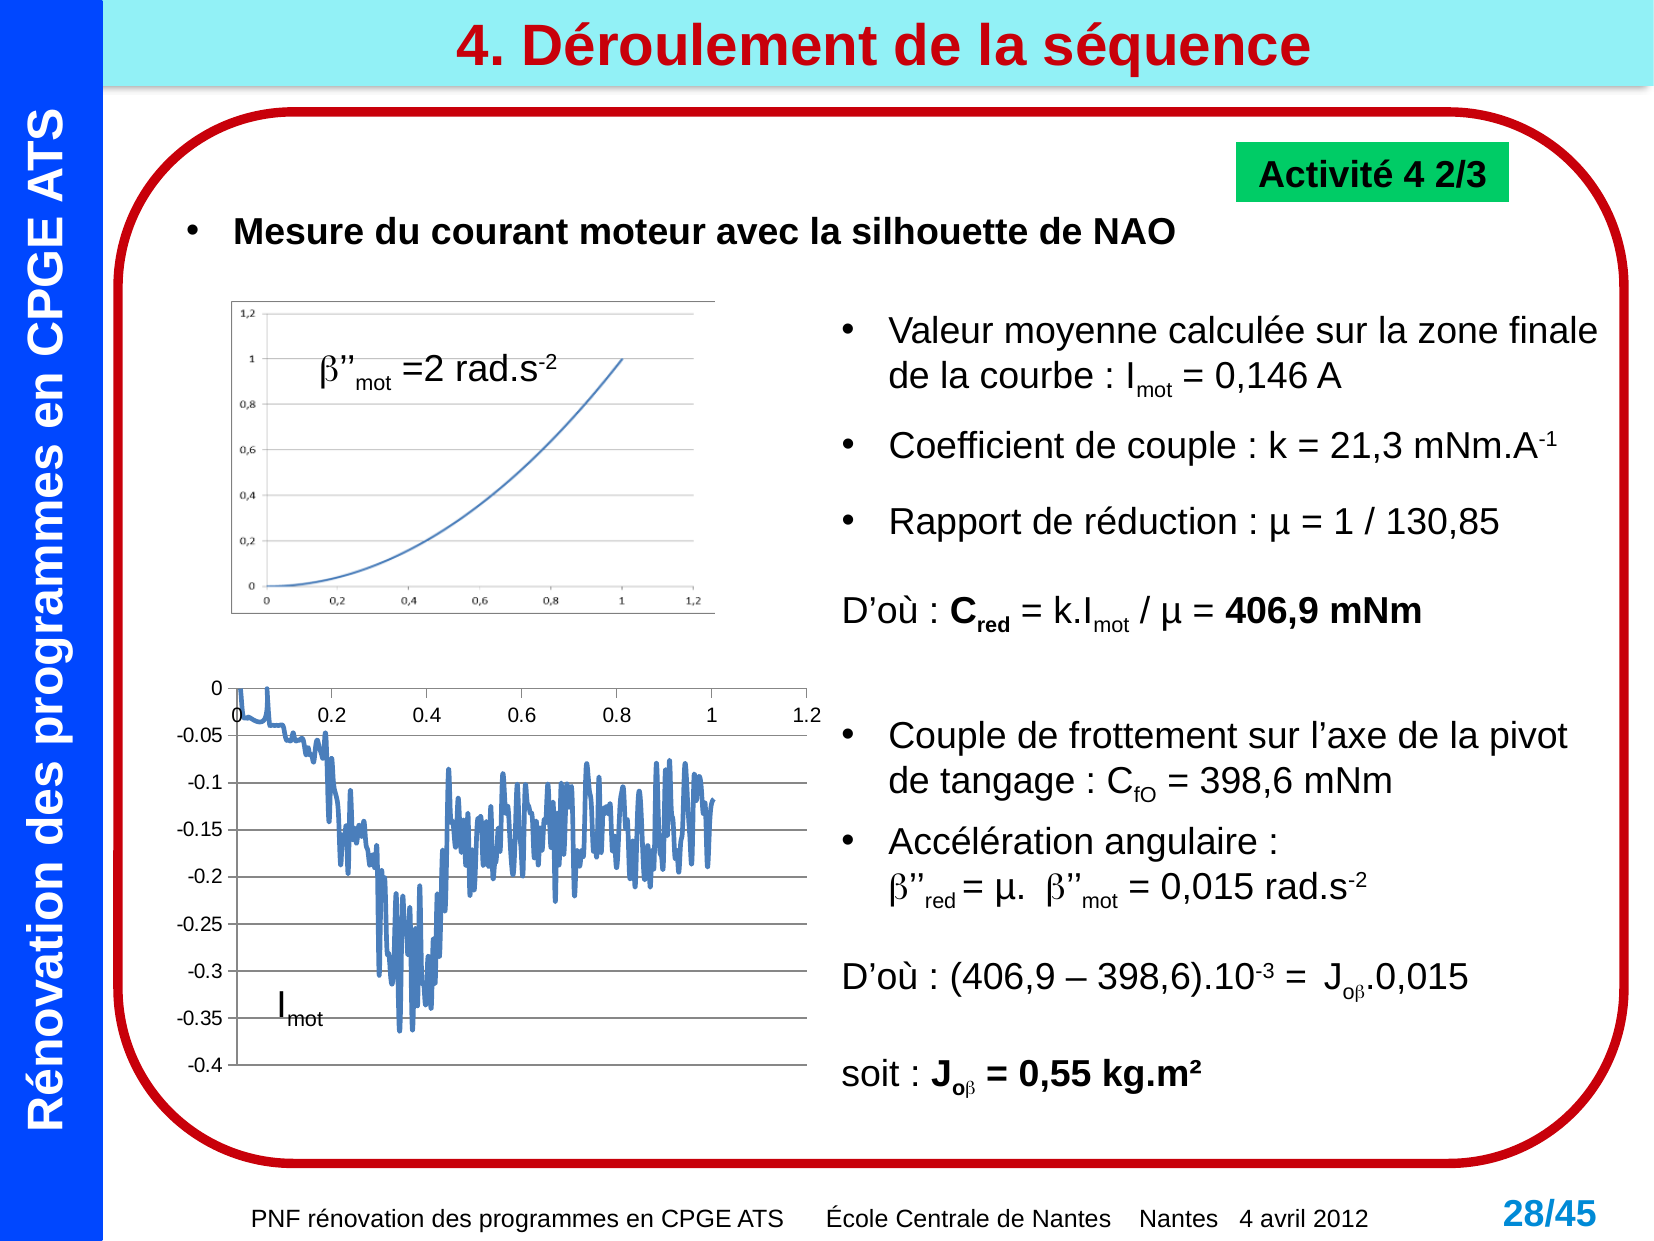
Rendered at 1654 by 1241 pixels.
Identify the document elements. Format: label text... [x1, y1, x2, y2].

picture [231, 300, 715, 615]
text_box Valeur moyenne calculée sur la zone finale de la courbe : Imot = 0,146 A [826, 298, 1624, 410]
text_box [115, 109, 1627, 1166]
text_box D’où : Cred = k.Imot / µ = 406,9 mNm [826, 578, 1518, 645]
text_box Accélération angulaire : b’’red = µ. b’’mot = 0,015 rad.s-2 [841, 809, 1624, 921]
text_box Couple de frottement sur l’axe de la pivot de tangage : CfO = 398,6 mNm [841, 703, 1624, 809]
text_box 4. Déroulement de la séquence [442, 0, 1328, 85]
chart [147, 660, 837, 1081]
text_box Coefficient de couple : k = 21,3 mNm.A-1 [826, 413, 1601, 473]
text_box Rapport de réduction : µ = 1 / 130,85 [826, 490, 1518, 550]
text_box Activité 4 2/3 [1236, 142, 1509, 202]
text_box D’où : (406,9 – 398,6).10-3 = Job.0,015 soit : Job = 0,55 kg.m² [826, 945, 1540, 1107]
text_box Mesure du courant moteur avec la silhouette de NAO [171, 199, 1312, 260]
